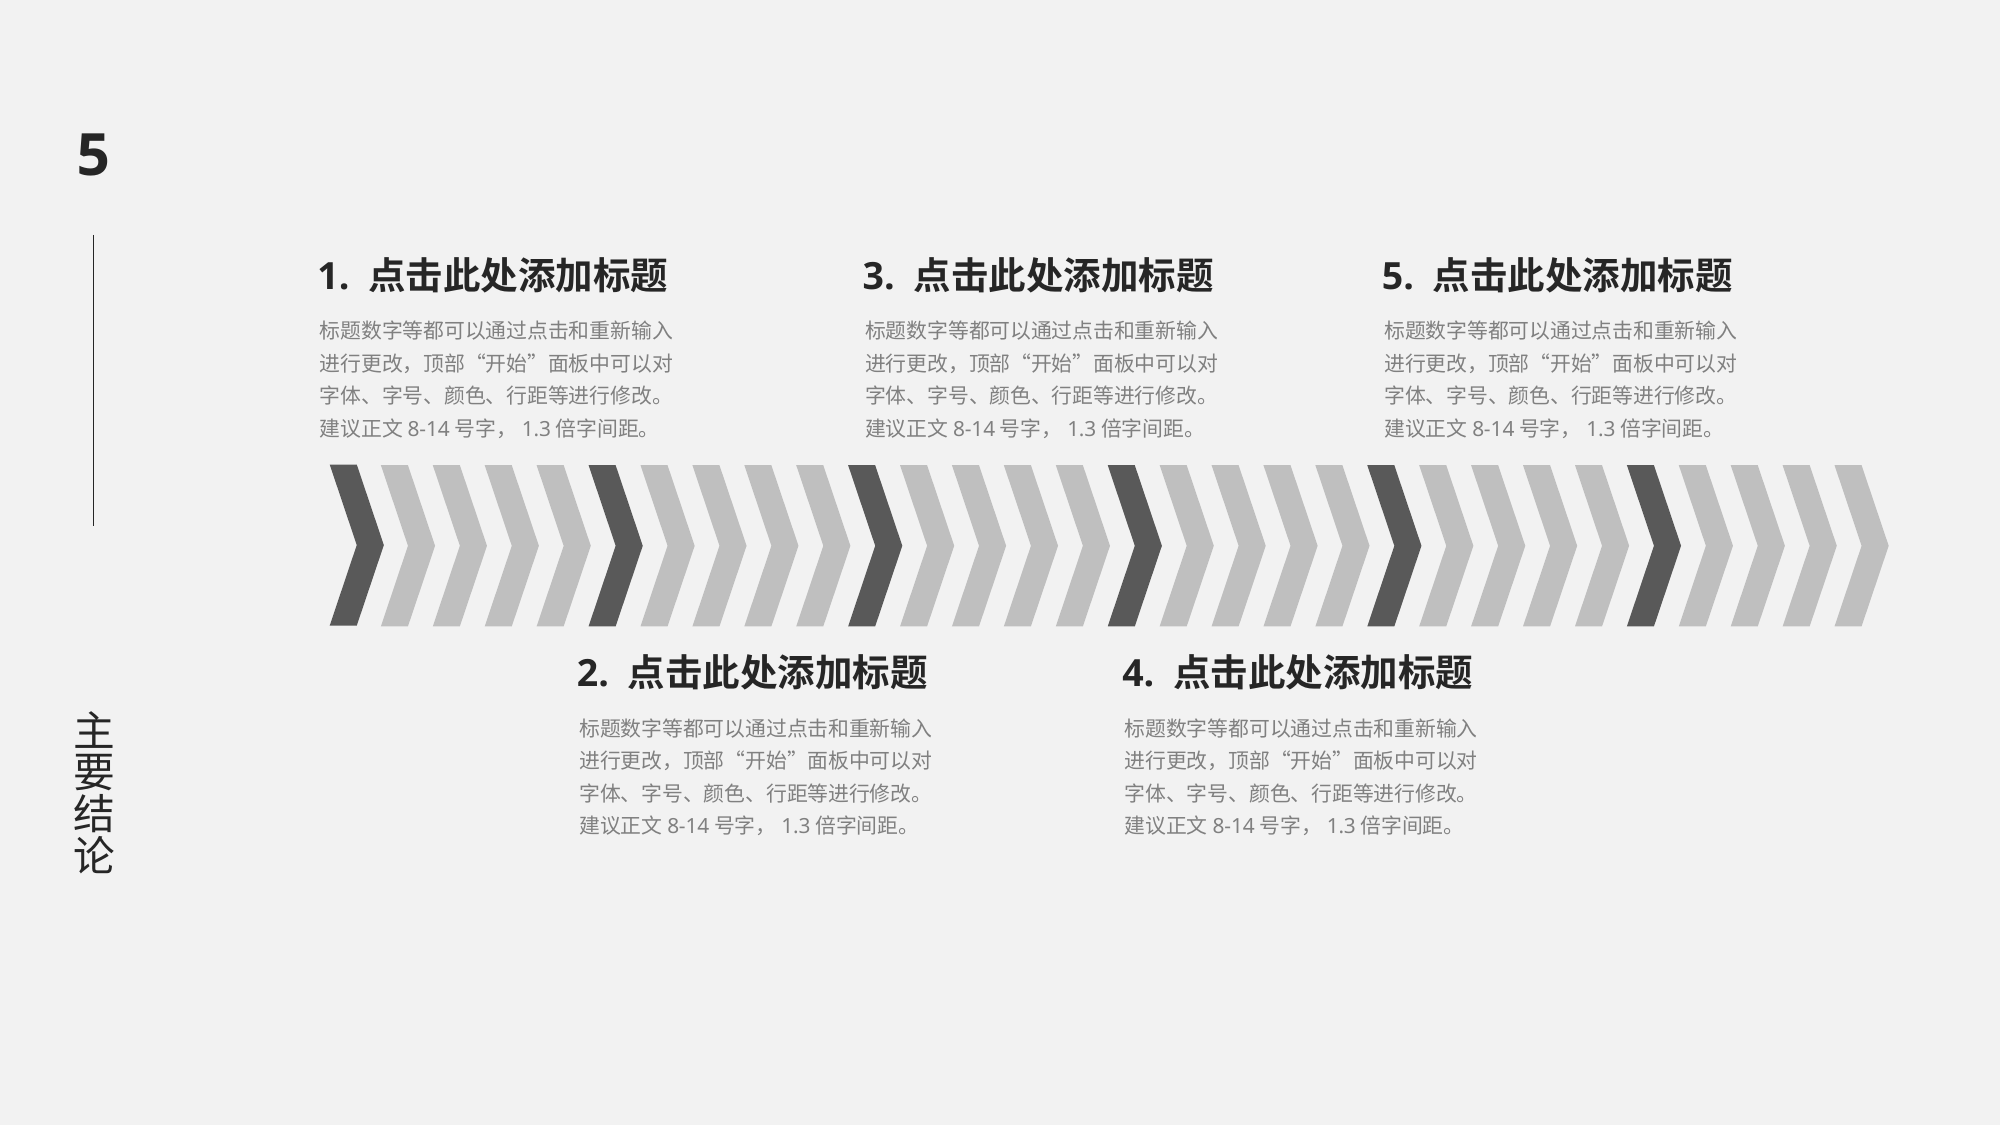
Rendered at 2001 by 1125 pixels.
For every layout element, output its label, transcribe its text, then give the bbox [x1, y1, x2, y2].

text_box 2. 点击此处添加标题 [562, 642, 943, 702]
text_box [588, 465, 643, 627]
text_box [744, 465, 799, 627]
text_box 标题数字等都可以通过点击和重新输入进行更改，顶部“开始”面板中可以对字体、字号、颜色、行距等进行修改。建议正文8-14号字，1.3倍字间距。 [564, 700, 952, 846]
text_box [1419, 465, 1474, 627]
text_box 标题数字等都可以通过点击和重新输入进行更改，顶部“开始”面板中可以对字体、字号、颜色、行距等进行修改。建议正文8-14号字，1.3倍字间距。 [304, 303, 693, 448]
text_box 标题数字等都可以通过点击和重新输入进行更改，顶部“开始”面板中可以对字体、字号、颜色、行距等进行修改。建议正文8-14号字，1.3倍字间距。 [850, 303, 1238, 448]
text_box [1782, 465, 1837, 627]
text_box [329, 464, 384, 626]
text_box 3. 点击此处添加标题 [847, 244, 1229, 305]
text_box [536, 465, 591, 627]
text_box [1159, 465, 1214, 627]
text_box [951, 465, 1007, 627]
text_box [1730, 465, 1785, 627]
text_box [848, 465, 903, 627]
text_box [484, 465, 539, 627]
text_box [1678, 465, 1733, 627]
text_box 1. 点击此处添加标题 [302, 244, 683, 305]
text_box [1315, 465, 1370, 627]
text_box 5. 点击此处添加标题 [1367, 244, 1748, 305]
text_box [1055, 465, 1111, 627]
text_box [1626, 465, 1682, 627]
text_box [692, 465, 747, 627]
text_box [1107, 465, 1162, 627]
text_box 4. 点击此处添加标题 [1107, 642, 1488, 702]
text_box [796, 465, 851, 627]
list 5 [36, 92, 150, 213]
text_box [1003, 465, 1059, 627]
text_box 标题数字等都可以通过点击和重新输入进行更改，顶部“开始”面板中可以对字体、字号、颜色、行距等进行修改。建议正文8-14号字，1.3倍字间距。 [1369, 303, 1757, 448]
text_box [640, 465, 695, 627]
text_box 标题数字等都可以通过点击和重新输入进行更改，顶部“开始”面板中可以对字体、字号、颜色、行距等进行修改。建议正文8-14号字，1.3倍字间距。 [1110, 700, 1498, 846]
text_box [1471, 465, 1526, 627]
text_box [1523, 465, 1578, 627]
text_box [1211, 465, 1266, 627]
text_box [380, 465, 436, 627]
text_box [1263, 465, 1318, 627]
text_box [1575, 465, 1630, 627]
text_box [1367, 465, 1422, 627]
list 主要结论 [48, 548, 139, 1038]
text_box [900, 465, 955, 627]
text_box [432, 465, 487, 627]
text_box [1834, 465, 1889, 627]
